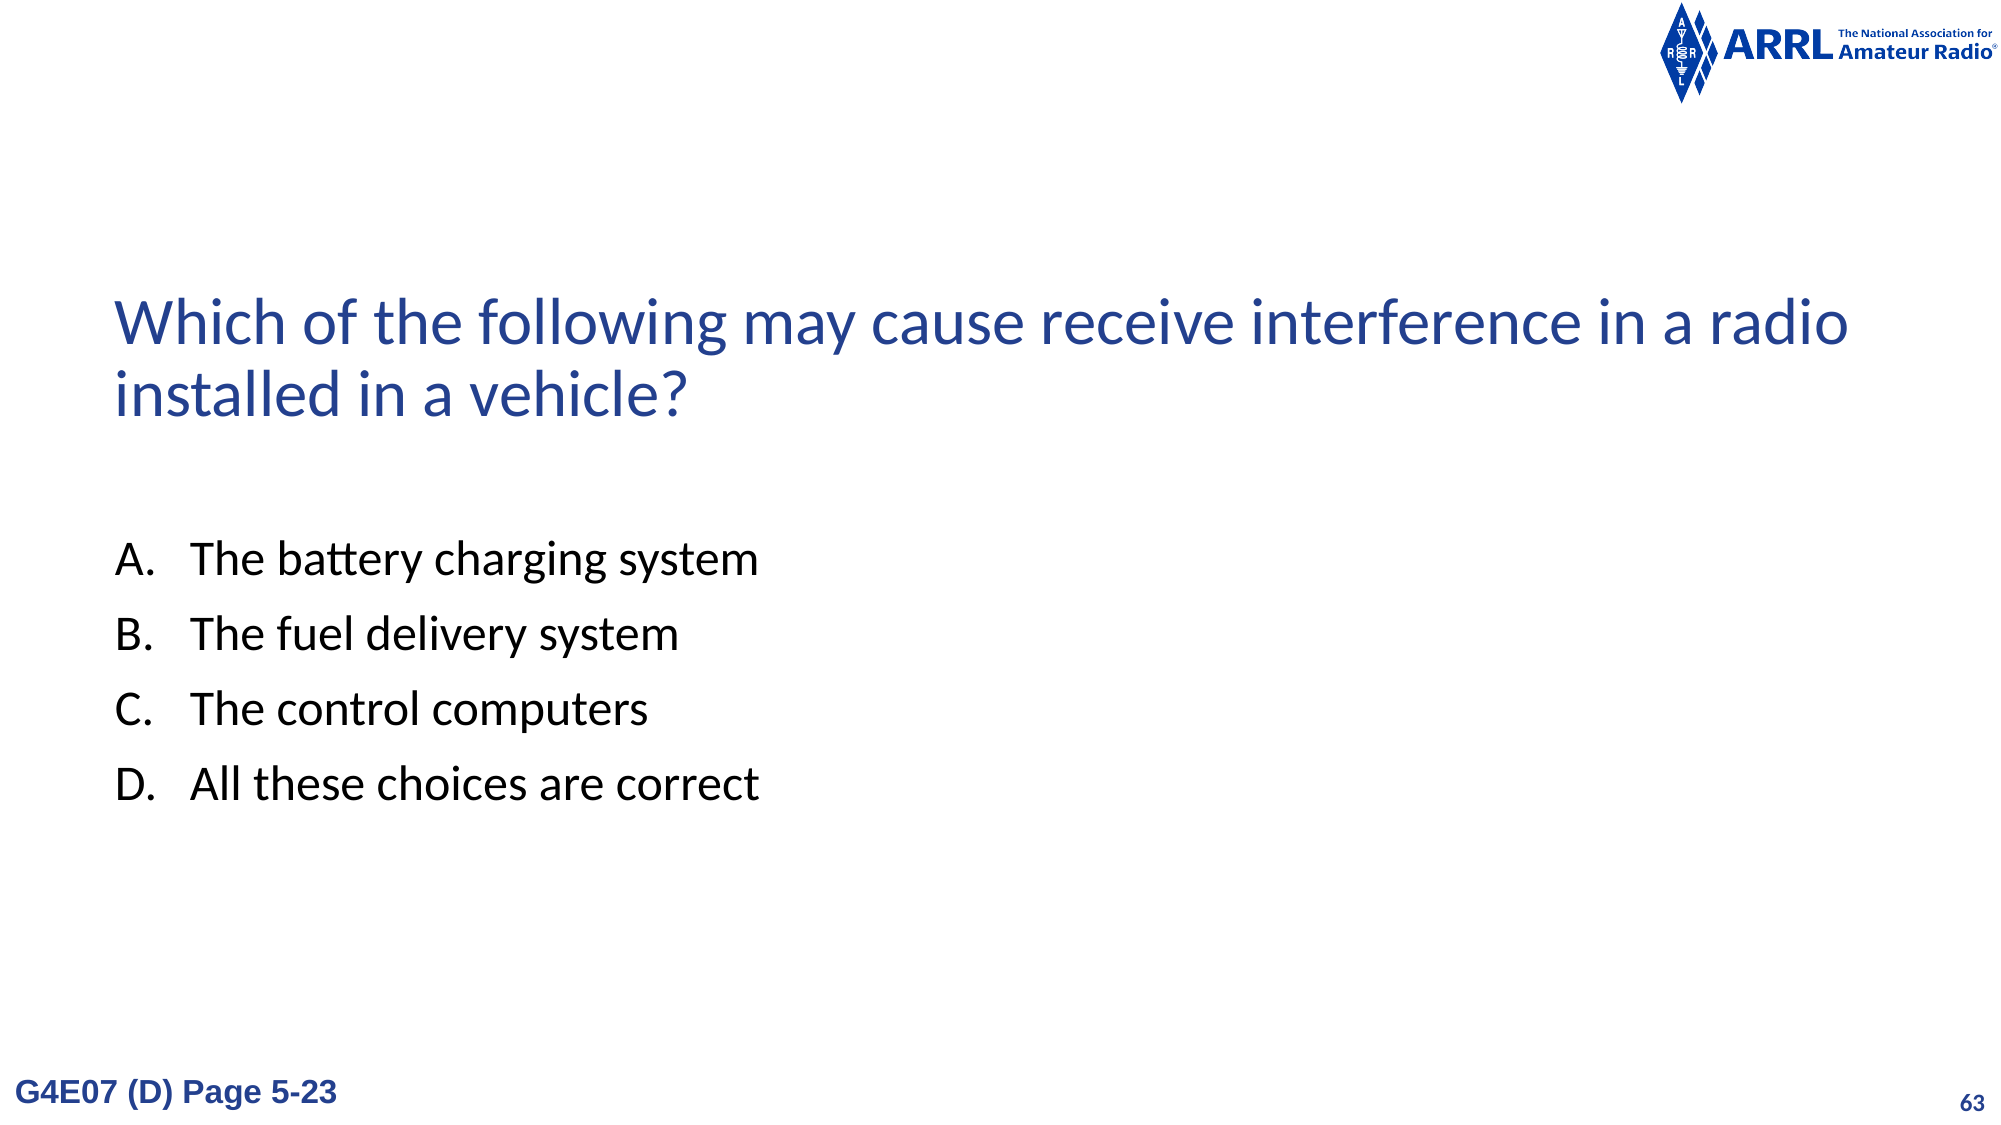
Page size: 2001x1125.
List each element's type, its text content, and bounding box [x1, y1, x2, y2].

list The battery charging system The fuel delivery system The control computers All these choices are correct [99, 525, 1900, 1005]
text_box G4E07 (D) Page 5-23 [0, 1062, 1313, 1118]
picture [1658, 0, 1999, 106]
title Which of the following may cause receive interference in a radio installed in a vehicle? [99, 249, 1900, 468]
text_box 63 [1899, 1079, 2000, 1125]
